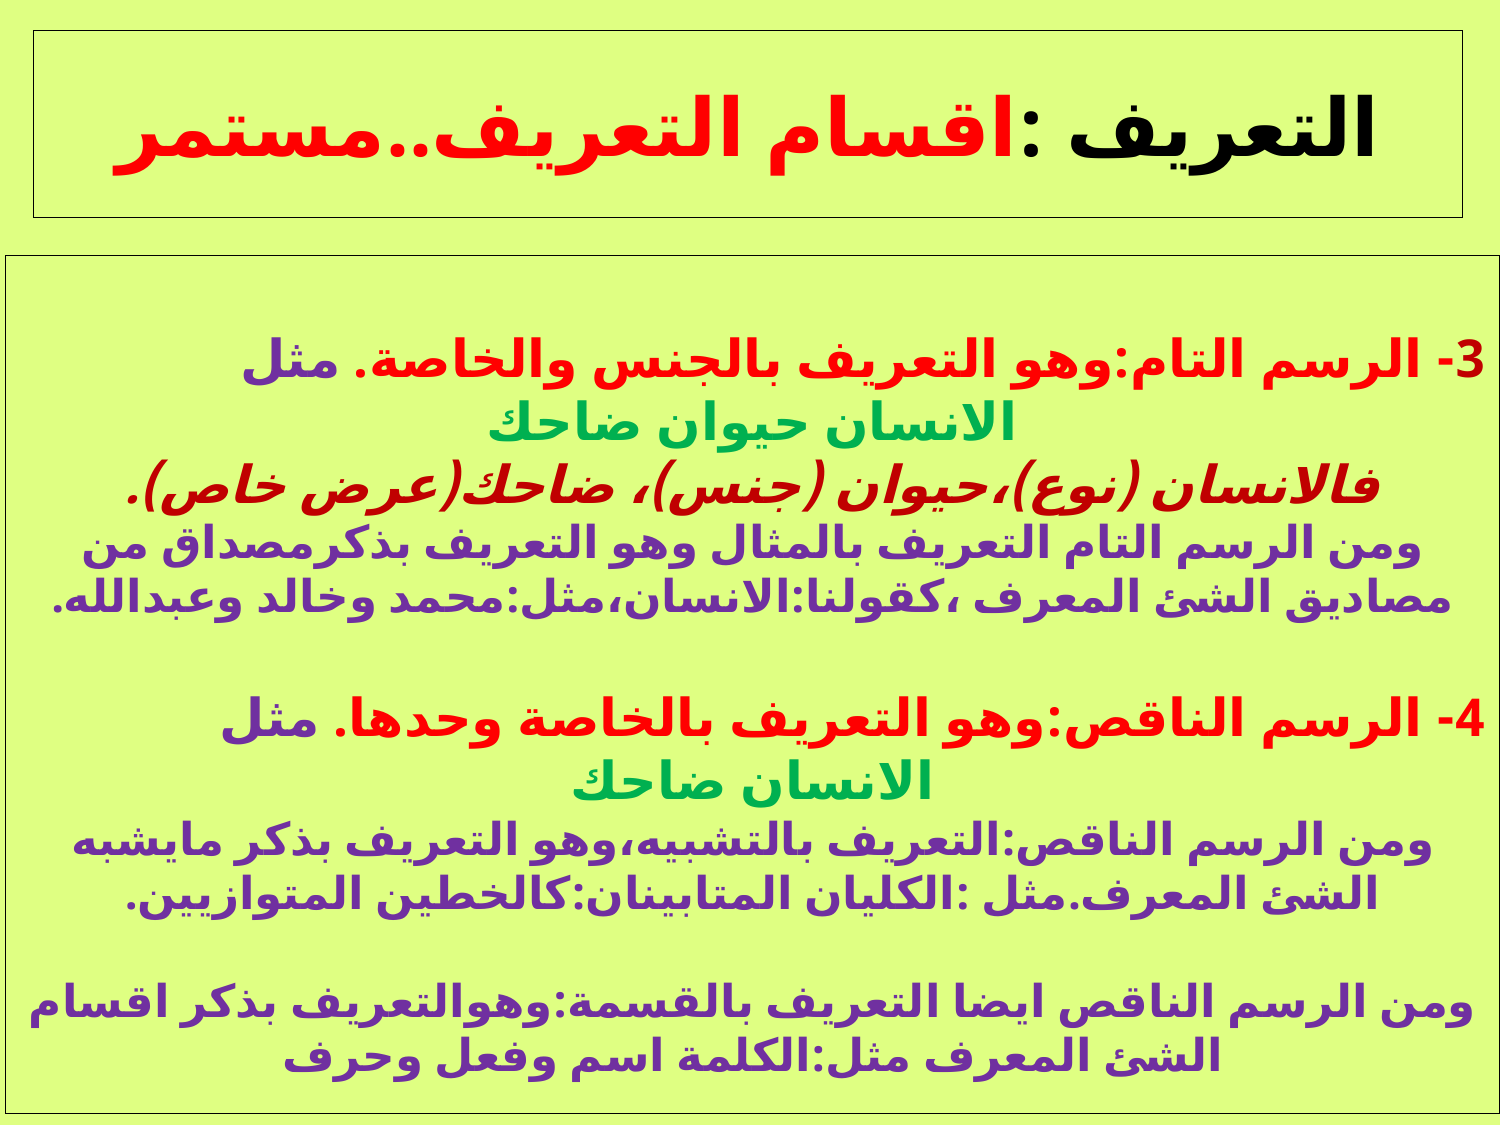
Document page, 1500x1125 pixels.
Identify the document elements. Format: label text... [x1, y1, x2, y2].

text_box 3- الرسم التام:وهو التعريف بالجنس والخاصة. مثل الانسان حيوان ضاحك فالانسان (نوع)،حيوان (جنس)، ضاحك(عرض خاص). ومن الرسم التام التعريف بالمثال وهو التعريف بذكرمصداق من مصاديق الشئ المعرف ،كقولنا:الانسان،مثل:محمد وخالد وعبدالله. 4- الرسم الناقص:وهو التعريف بالخاصة وحدها. مثل الانسان ضاحك ومن الرسم الناقص:التعريف بالتشبيه،وهو التعريف بذكر مايشبه الشئ المعرف.مثل :الكليان المتابينان:كالخطين المتوازيين. ومن الرسم الناقص ايضا التعريف بالقسمة:وهوالتعريف بذكر اقسام الشئ المعرف مثل:الكلمة اسم وفعل وحرف [5, 255, 1500, 1114]
text_box التعريف :اقسام التعريف..مستمر [33, 30, 1463, 218]
